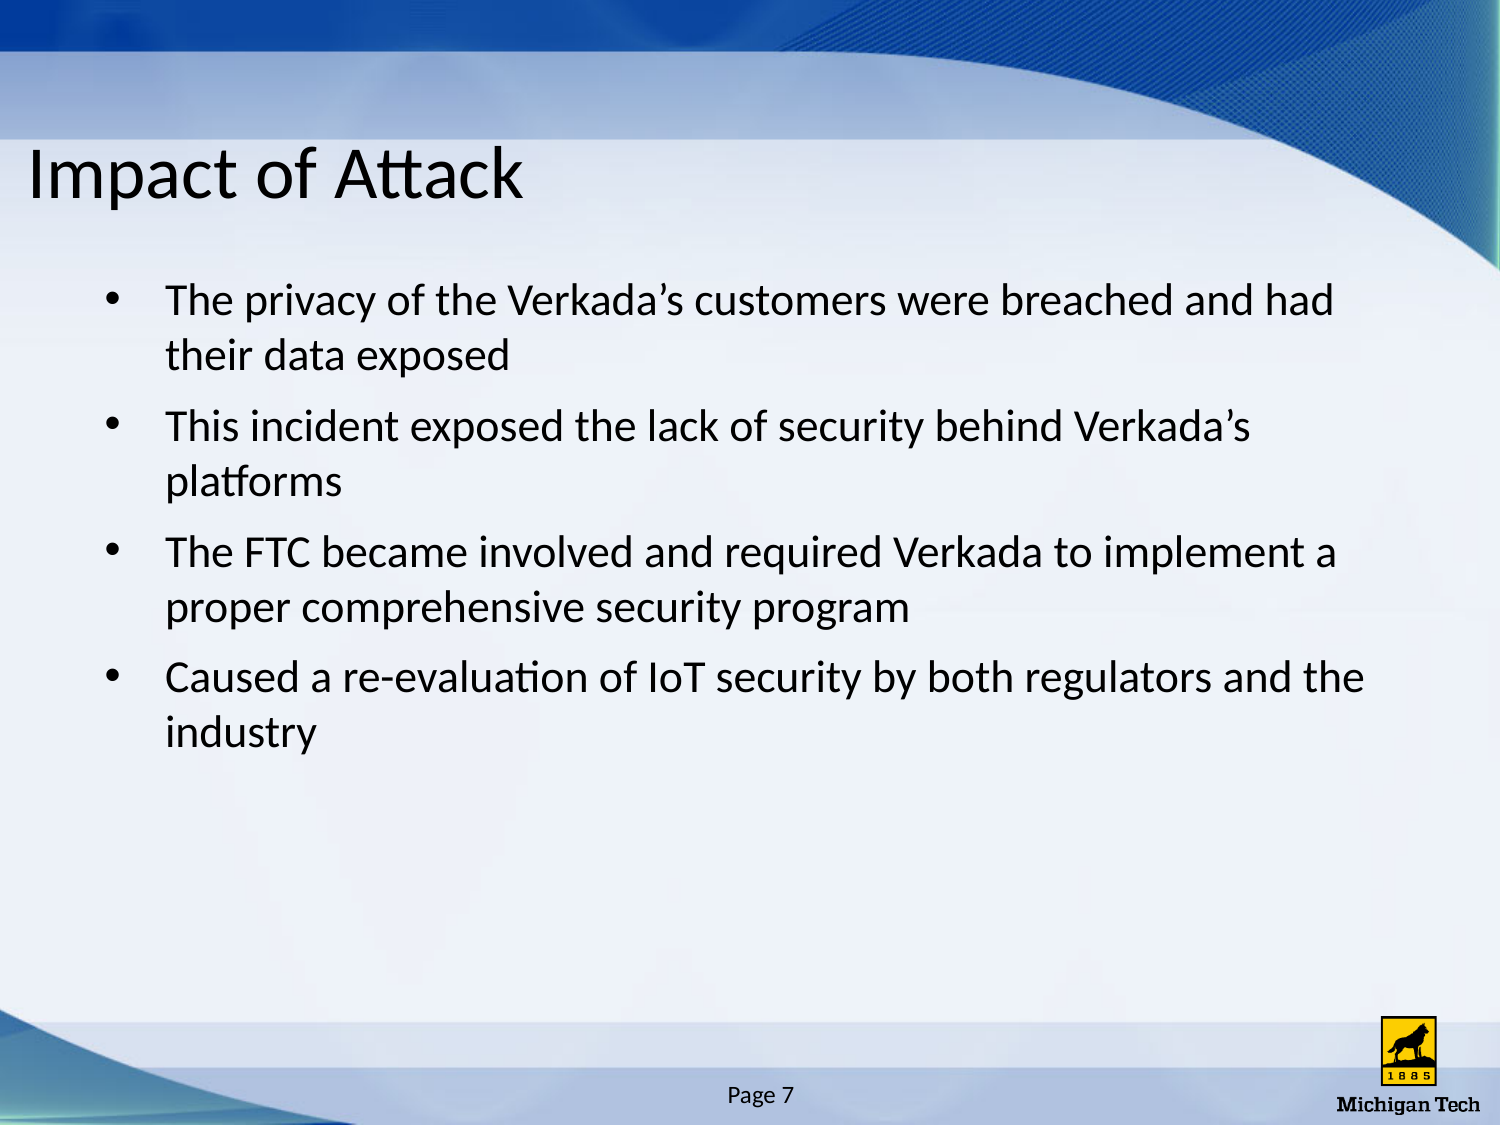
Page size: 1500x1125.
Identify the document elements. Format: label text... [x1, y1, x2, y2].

list The privacy of the Verkada’s customers were breached and had their data exposed This incident exposed the lack of security behind Verkada’s platforms The FTC became involved and required Verkada to implement a proper comprehensive security program Caused a re-evaluation of IoT security by both regulators and the industry [75, 262, 1425, 1063]
title Impact of Attack [12, 75, 1263, 263]
picture [0, 0, 1500, 1125]
